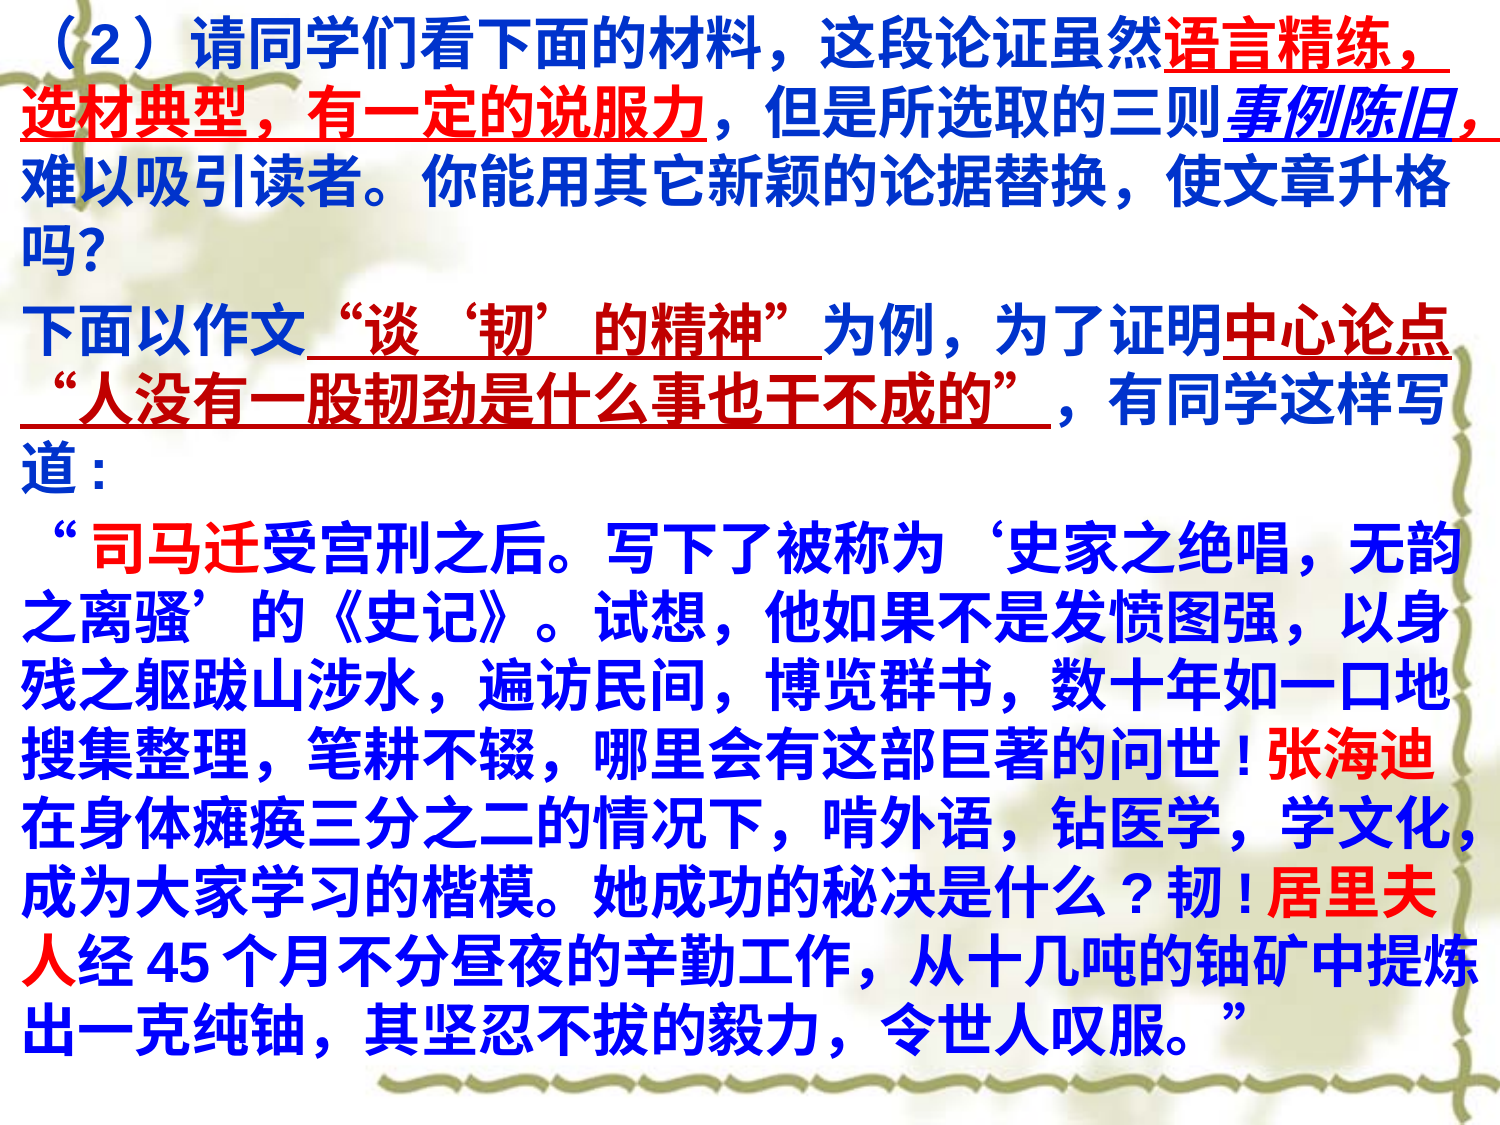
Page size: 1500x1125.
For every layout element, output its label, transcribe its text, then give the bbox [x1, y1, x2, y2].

list （2）请同学们看下面的材料，这段论证虽然语言精练，选材典型，有一定的说服力，但是所选取的三则事例陈旧，难以吸引读者。你能用其它新颖的论据替换，使文章升格吗？ 下面以作文“谈‘韧’的精神”为例，为了证明中心论点“人没有一股韧劲是什么事也干不成的”，有同学这样写道: “司马迁受宫刑之后。写下了被称为‘史家之绝唱，无韵之离骚’的《史记》。试想，他如果不是发愤图强，以身残之躯跋山涉水，遍访民间，博览群书，数十年如一口地搜集整理，笔耕不辍，哪里会有这部巨著的问世!张海迪在身体瘫痪三分之二的情况下，啃外语，钻医学，学文化，成为大家学习的楷模。她成功的秘决是什么?韧!居里夫人经45个月不分昼夜的辛勤工作，从十几吨的铀矿中提炼出一克纯铀，其坚忍不拔的毅力，令世人叹服。” [0, 0, 1500, 1125]
